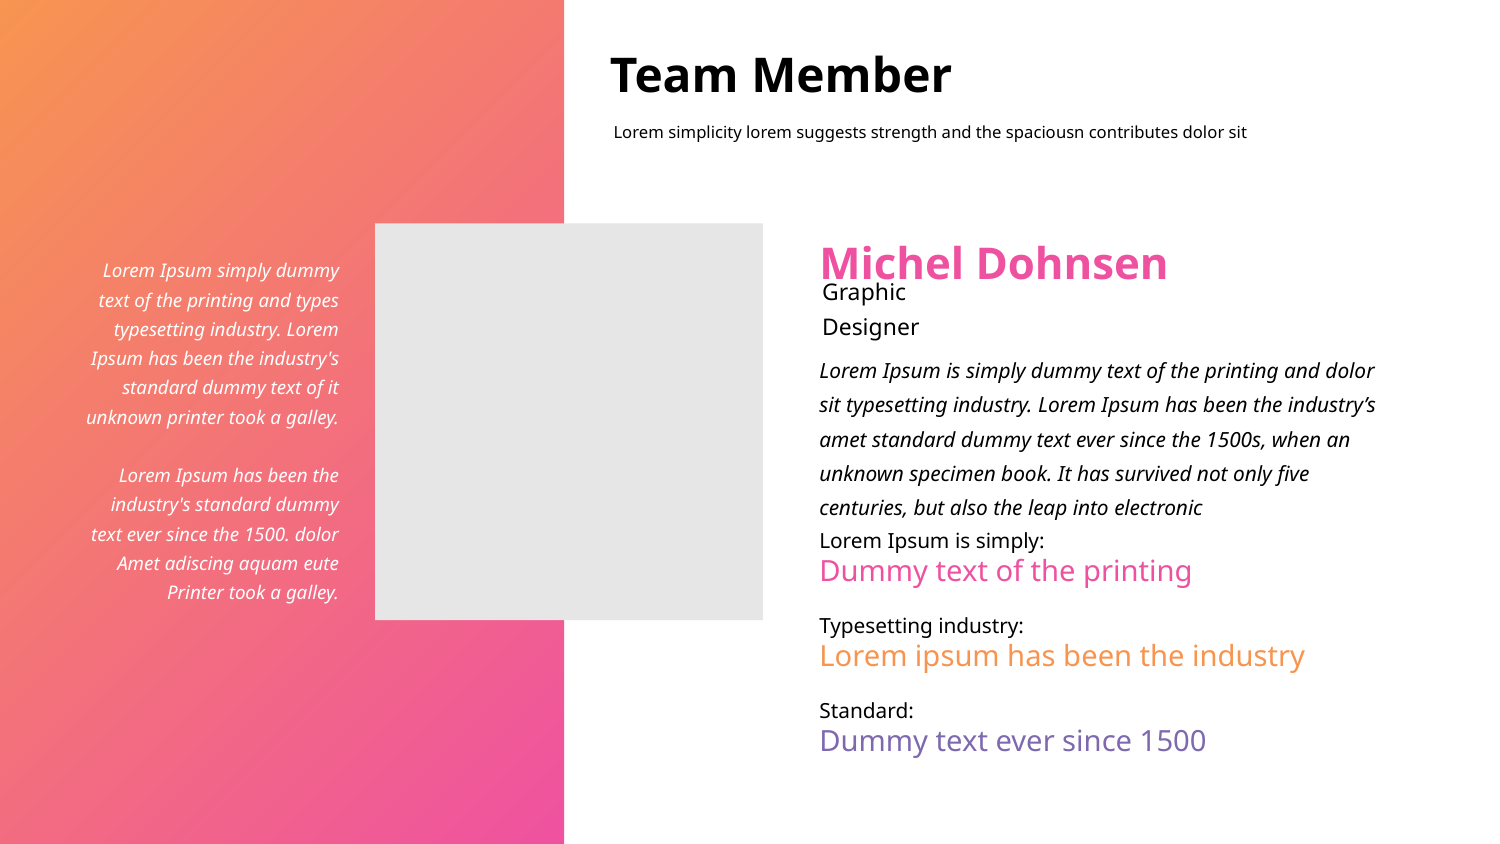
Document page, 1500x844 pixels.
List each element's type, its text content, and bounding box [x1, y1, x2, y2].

text_box Graphic Designer [822, 280, 1010, 329]
text_box Lorem Ipsum simply dummy text of the printing and types typesetting industry. Lorem Ipsum has been the industry's standard dummy text of it unknown printer took a galley. Lorem Ipsum has been the industry's standard dummy text ever since the 1500. dolor Amet adiscing aquam eute Printer took a galley. [74, 246, 350, 599]
text_box Lorem simplicity lorem suggests strength and the spaciousn contributes dolor sit [613, 101, 1264, 149]
text_box Lorem Ipsum is simply dummy text of the printing and dolor sit typesetting industry. Lorem Ipsum has been the industry’s amet standard dummy text ever since the 1500s, when an unknown specimen book. It has survived not only five centuries, but also the leap into electronic [808, 342, 1402, 496]
text_box Michel Dohnsen [808, 223, 1211, 308]
text_box [0, 0, 565, 844]
picture [374, 223, 764, 621]
text_box Lorem Ipsum is simply: Dummy text of the printing Typesetting industry: Lorem ipsum has been the industry Standard: Dummy text ever since 1500 [808, 522, 1373, 759]
text_box Team Member [598, 34, 1001, 119]
